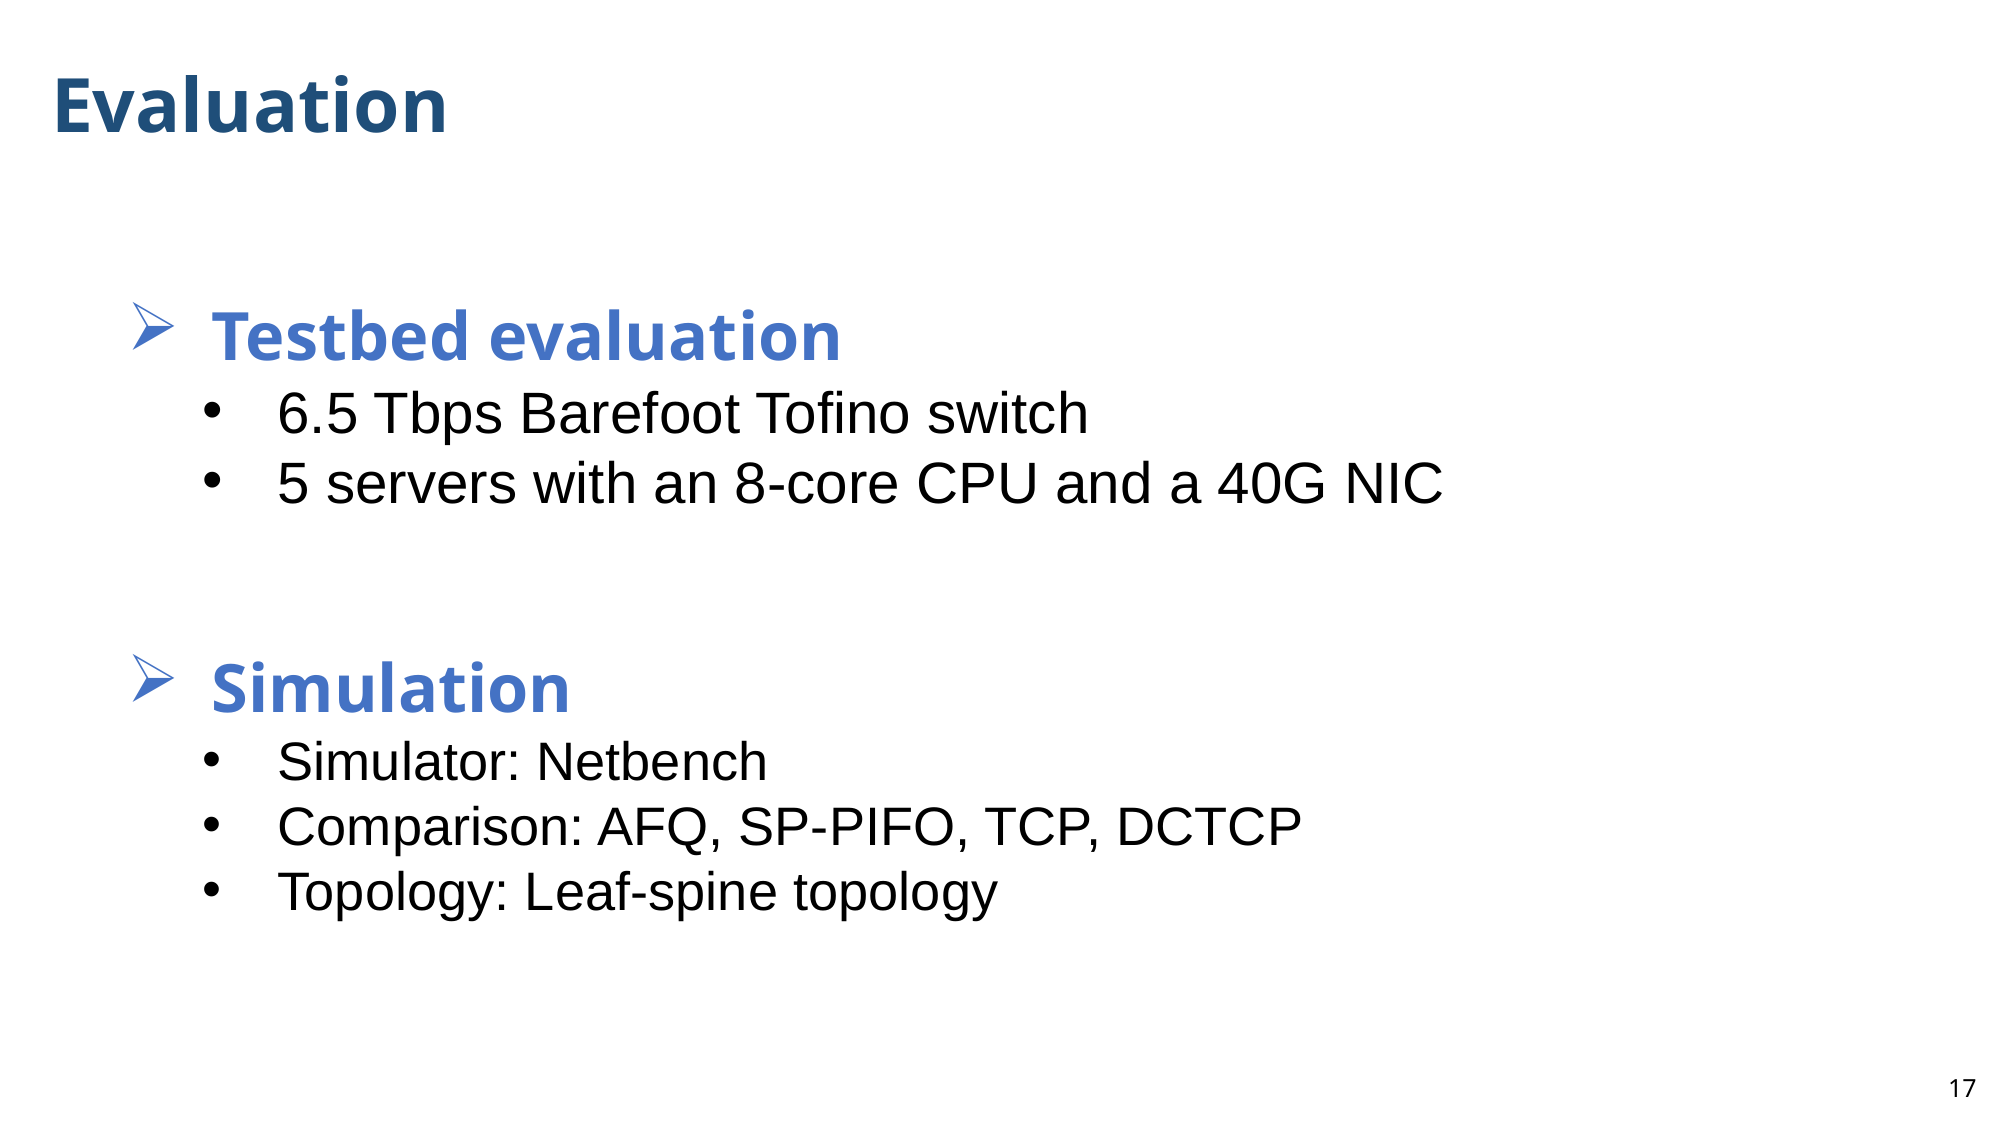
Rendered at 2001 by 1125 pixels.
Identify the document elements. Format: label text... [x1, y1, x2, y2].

slide_number 16 [1541, 1059, 1992, 1120]
text_box Testbed evaluation 6.5 Tbps Barefoot Tofino switch 5 servers with an 8-core CPU and a 40G NIC Simulation Simulator: Netbench Comparison: AFQ, SP-PIFO, TCP, DCTCP Topology: Leaf-spine topology [112, 225, 1838, 999]
title Evaluation [36, 0, 1878, 218]
